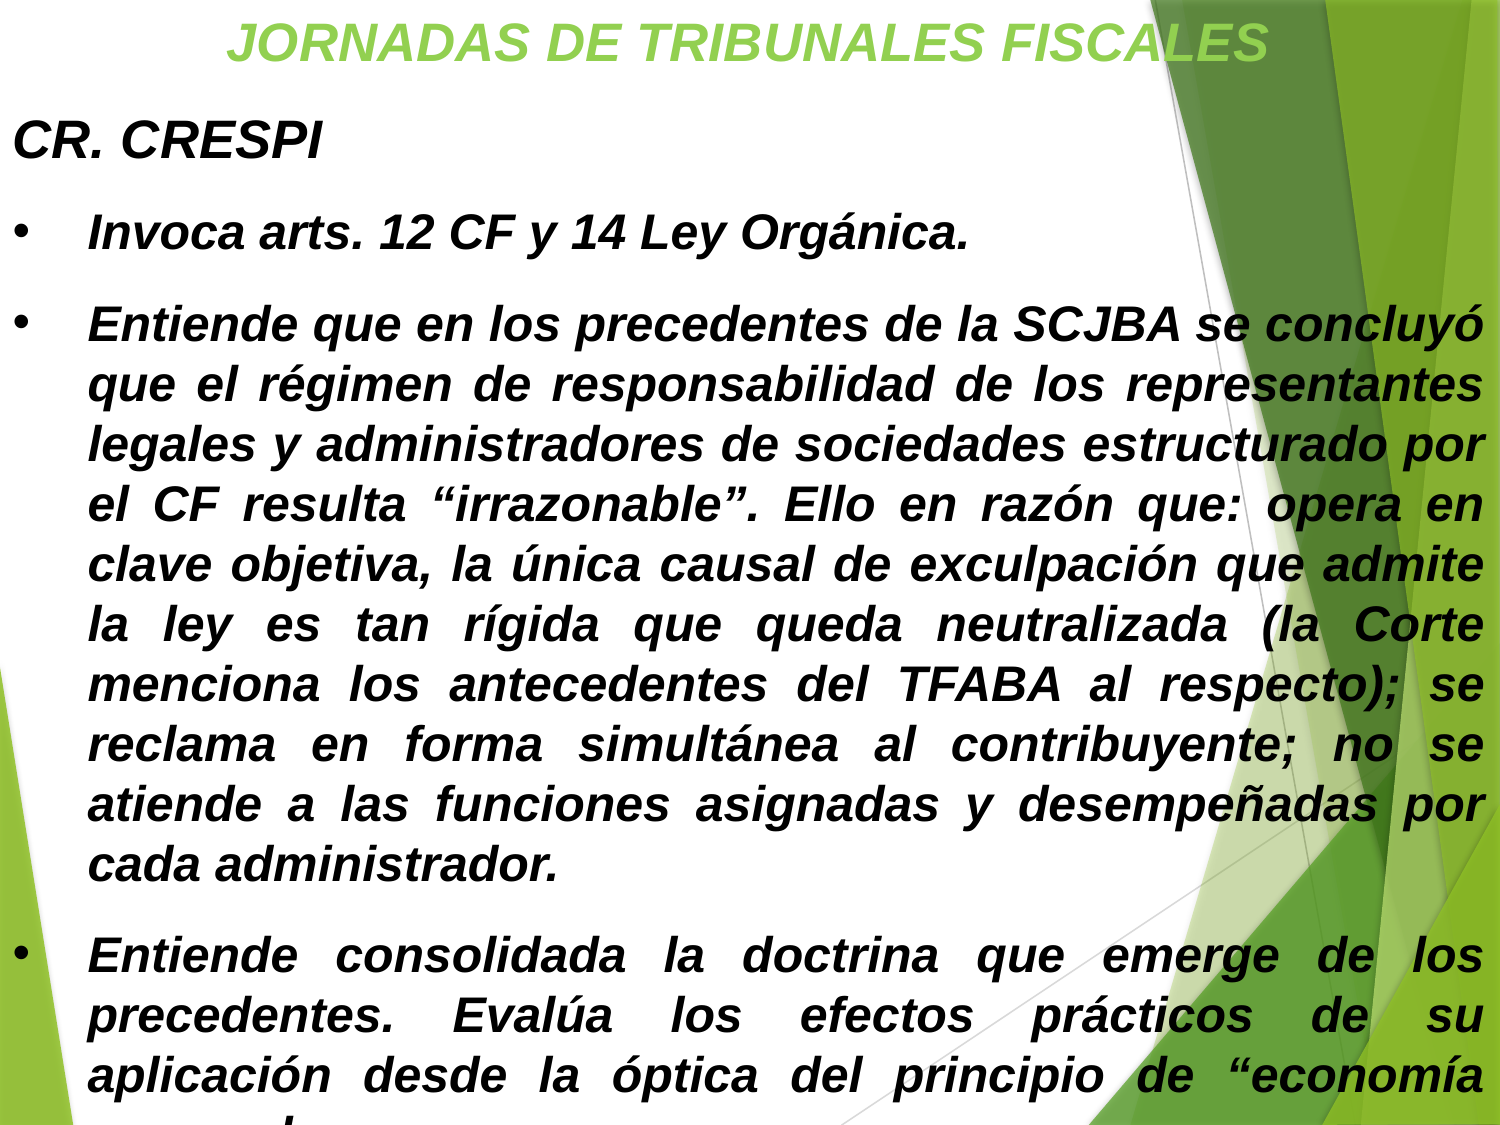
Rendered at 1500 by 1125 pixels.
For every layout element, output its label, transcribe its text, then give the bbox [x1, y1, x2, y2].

text_box JORNADAS DE TRIBUNALES FISCALES CR. CRESPI Invoca arts. 12 CF y 14 Ley Orgánica. Entiende que en los precedentes de la SCJBA se concluyó que el régimen de responsabilidad de los representantes legales y administradores de sociedades estructurado por el CF resulta “irrazonable”. Ello en razón que: opera en clave objetiva, la única causal de exculpación que admite la ley es tan rígida que queda neutralizada (la Corte menciona los antecedentes del TFABA al respecto); se reclama en forma simultánea al contribuyente; no se atiende a las funciones asignadas y desempeñadas por cada administrador. Entiende consolidada la doctrina que emerge de los precedentes. Evalúa los efectos prácticos de su aplicación desde la óptica del principio de “economía procesal [0, 0, 1500, 1125]
